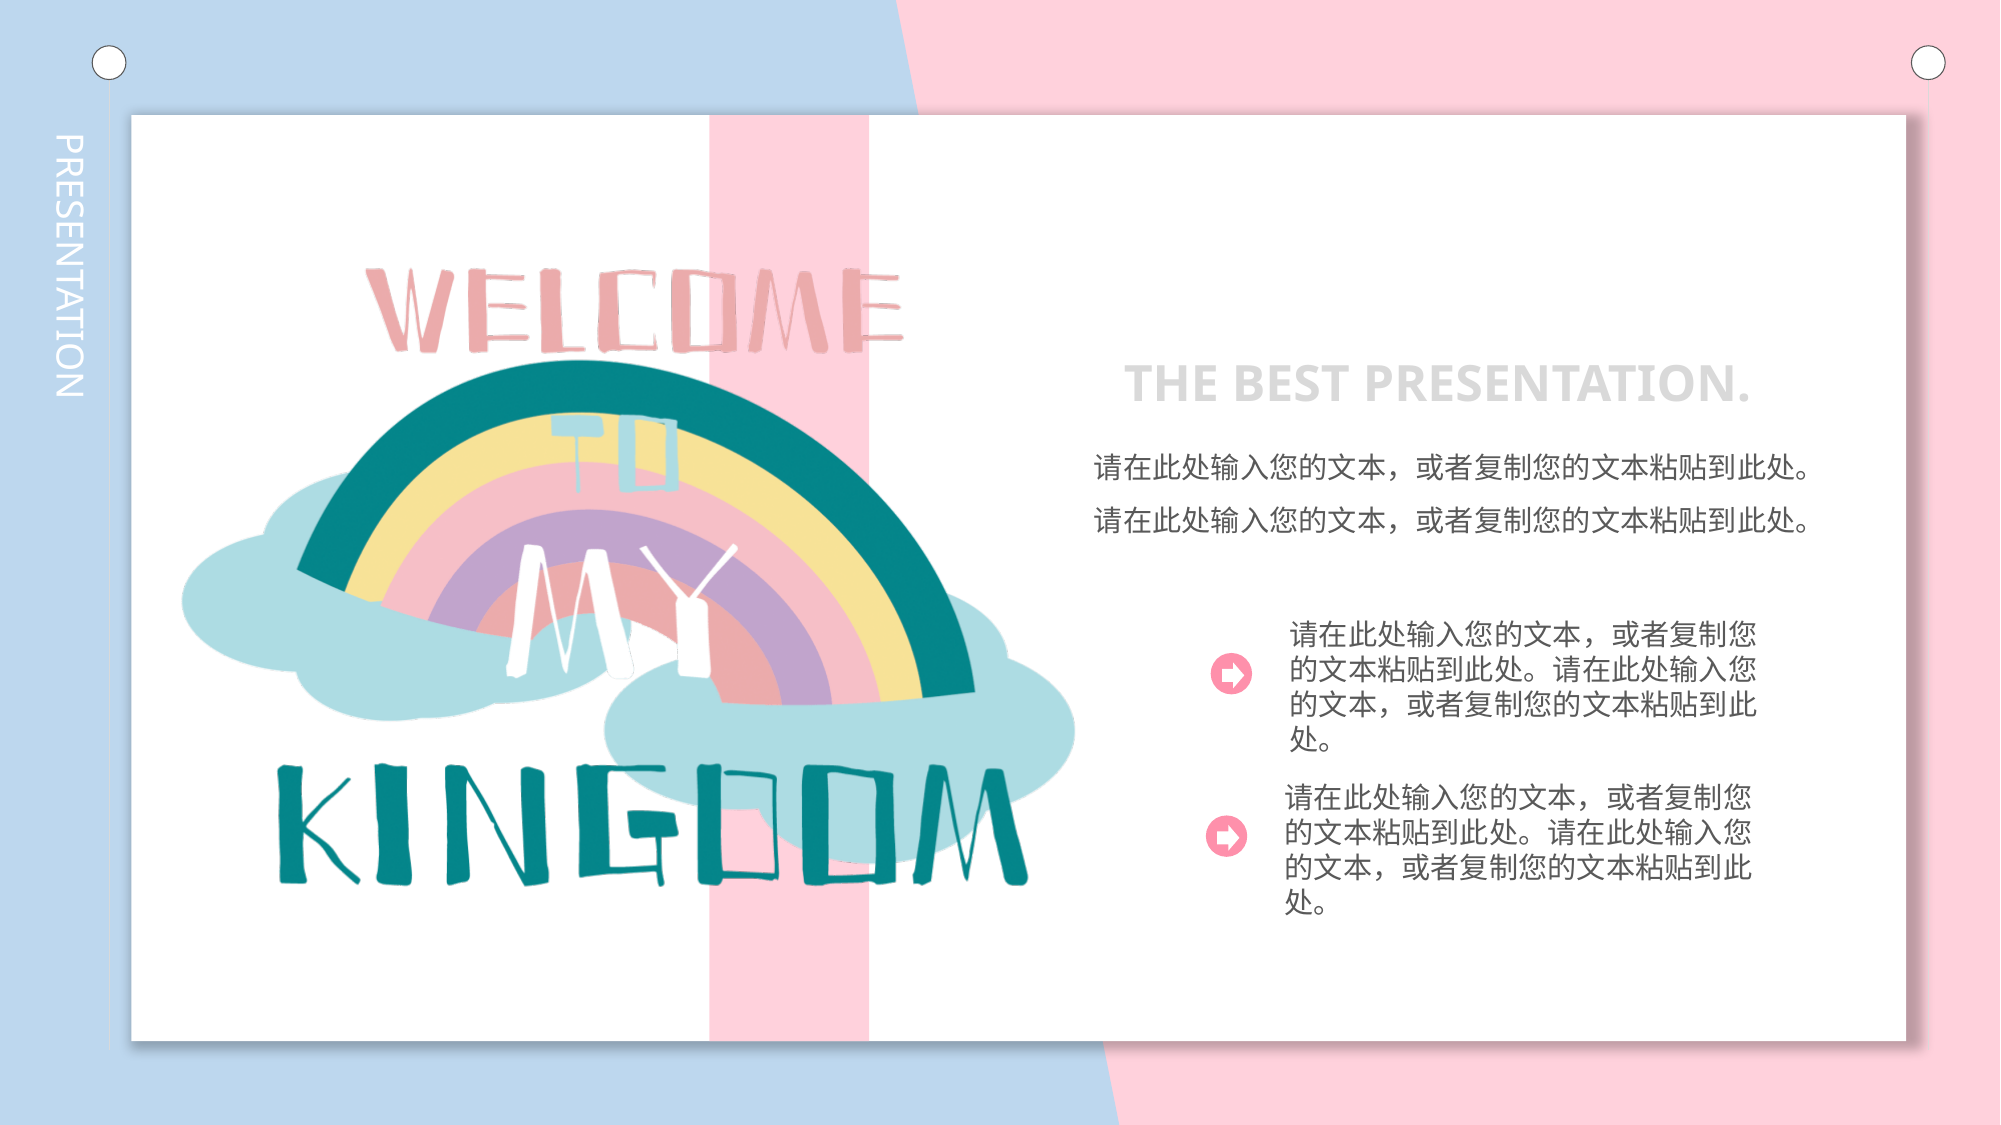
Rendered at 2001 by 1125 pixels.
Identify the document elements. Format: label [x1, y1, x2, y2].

text_box [1079, 314, 2000, 929]
text_box [25, 45, 74, 1051]
text_box [1200, 45, 1946, 314]
picture [74, 21, 1200, 1125]
text_box [1200, 929, 1946, 1051]
